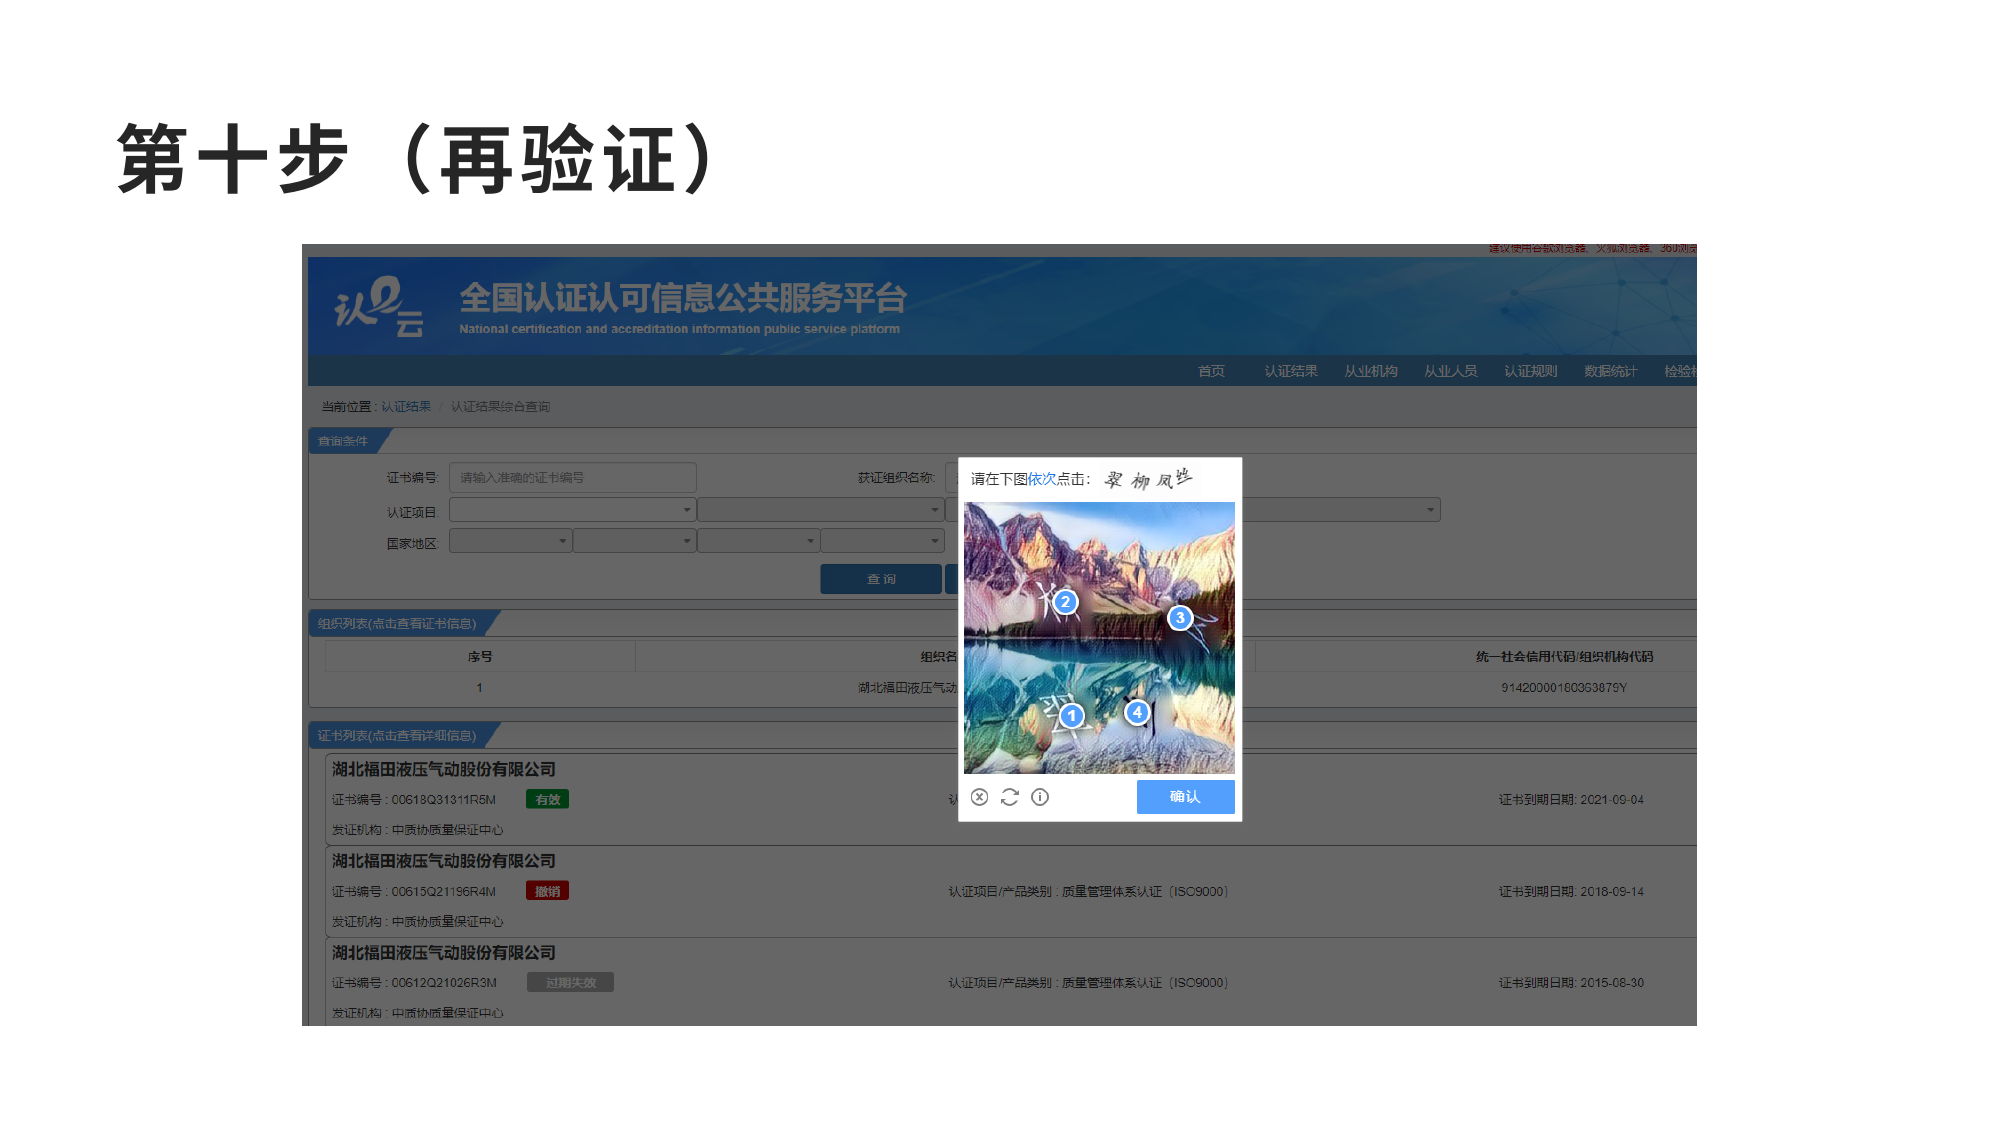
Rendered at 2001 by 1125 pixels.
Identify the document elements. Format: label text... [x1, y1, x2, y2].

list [302, 244, 1697, 1026]
title 第十步（再验证） [99, 99, 1900, 216]
